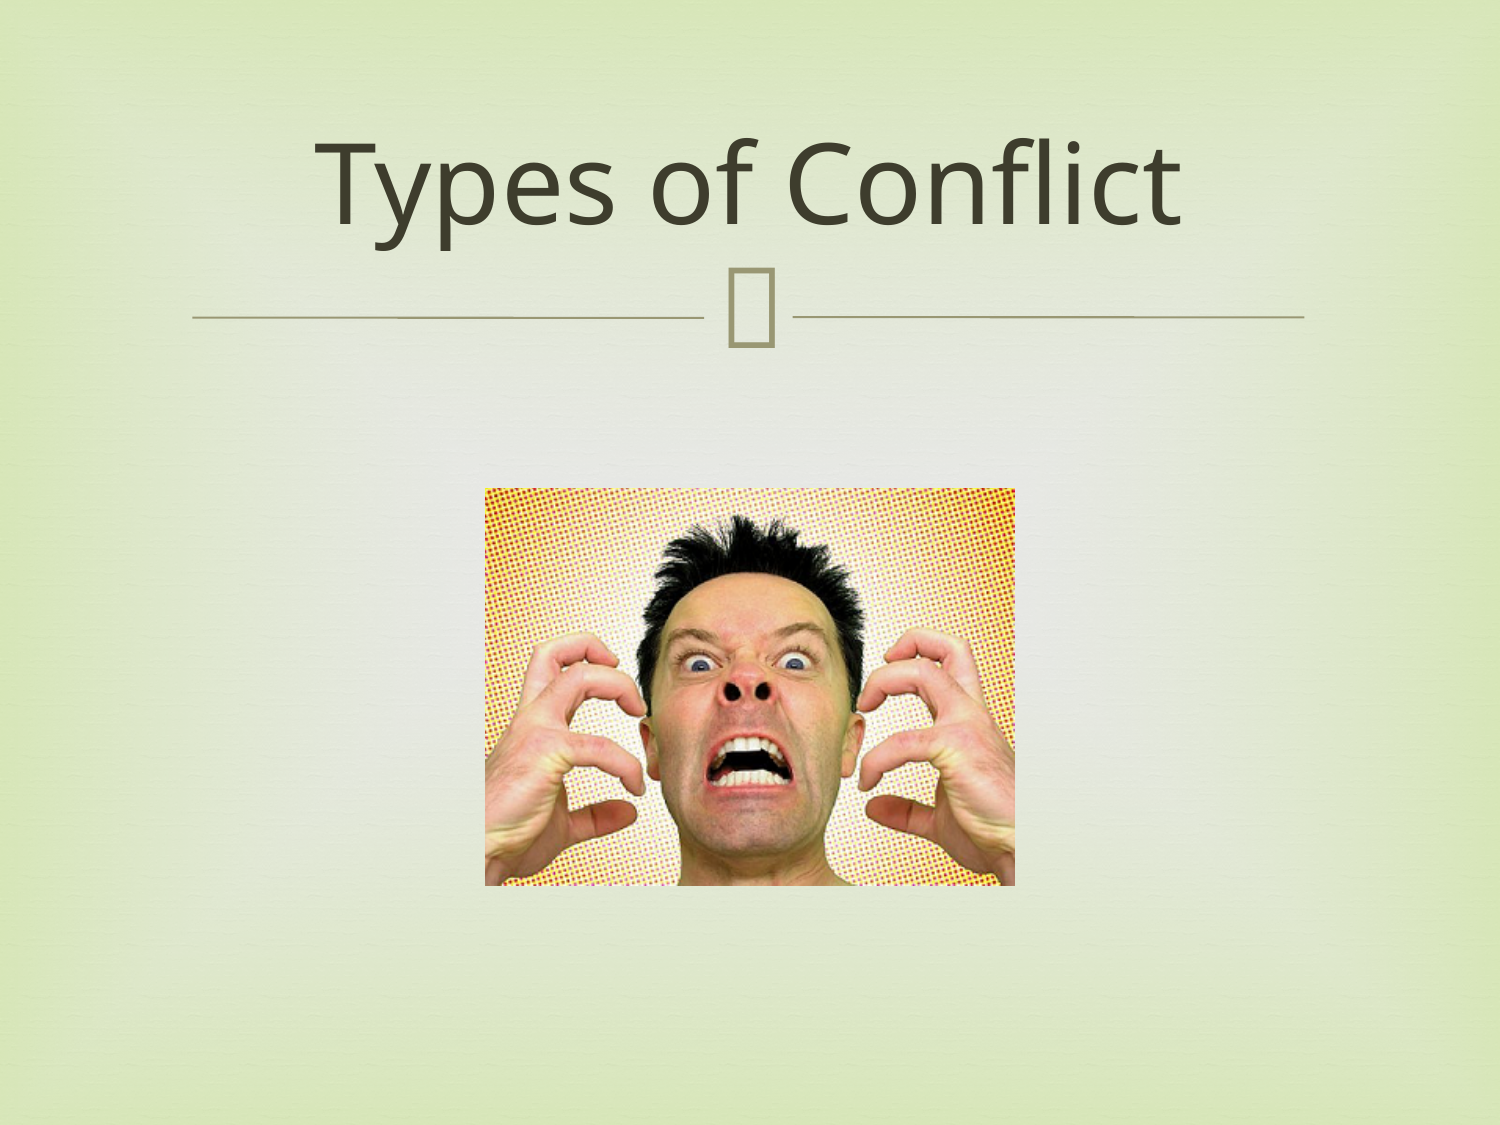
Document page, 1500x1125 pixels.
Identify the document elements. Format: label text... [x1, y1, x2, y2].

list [485, 487, 1015, 886]
title Types of Conflict [112, 93, 1386, 267]
